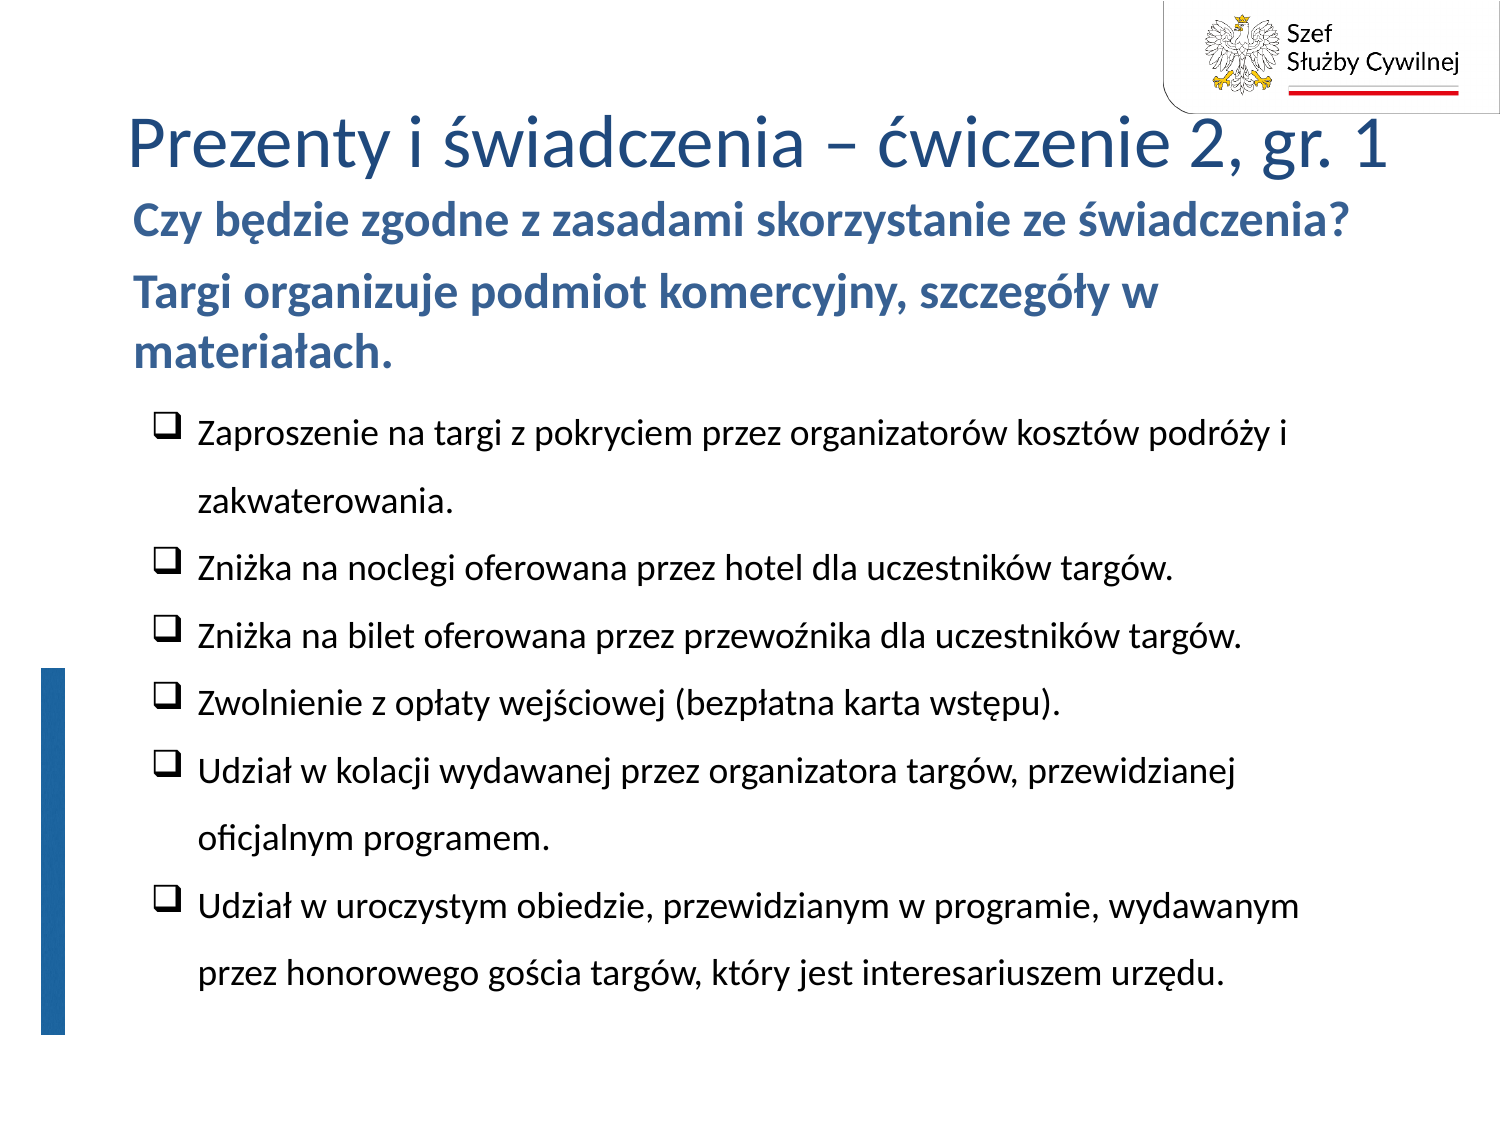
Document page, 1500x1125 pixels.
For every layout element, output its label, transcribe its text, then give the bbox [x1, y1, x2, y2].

picture [1163, 0, 1500, 114]
text_box Czy będzie zgodne z zasadami skorzystanie ze świadczenia? Targi organizuje podmiot komercyjny, szczegóły w materiałach. [118, 179, 1383, 387]
text_box Zaproszenie na targi z pokryciem przez organizatorów kosztów podróży i zakwaterowania. Zniżka na noclegi oferowana przez hotel dla uczestników targów. Zniżka na bilet oferowana przez przewoźnika dla uczestników targów. Zwolnienie z opłaty wejściowej (bezpłatna karta wstępu). Udział w kolacji wydawanej przez organizatora targów, przewidzianej oficjalnym programem. Udział w uroczystym obiedzie, przewidzianym w programie, wydawanym przez honorowego gościa targów, który jest interesariuszem urzędu. [136, 378, 1383, 1001]
picture [41, 668, 65, 1035]
title Prezenty i świadczenia – ćwiczenie 2, gr. 1 [79, 85, 1439, 210]
